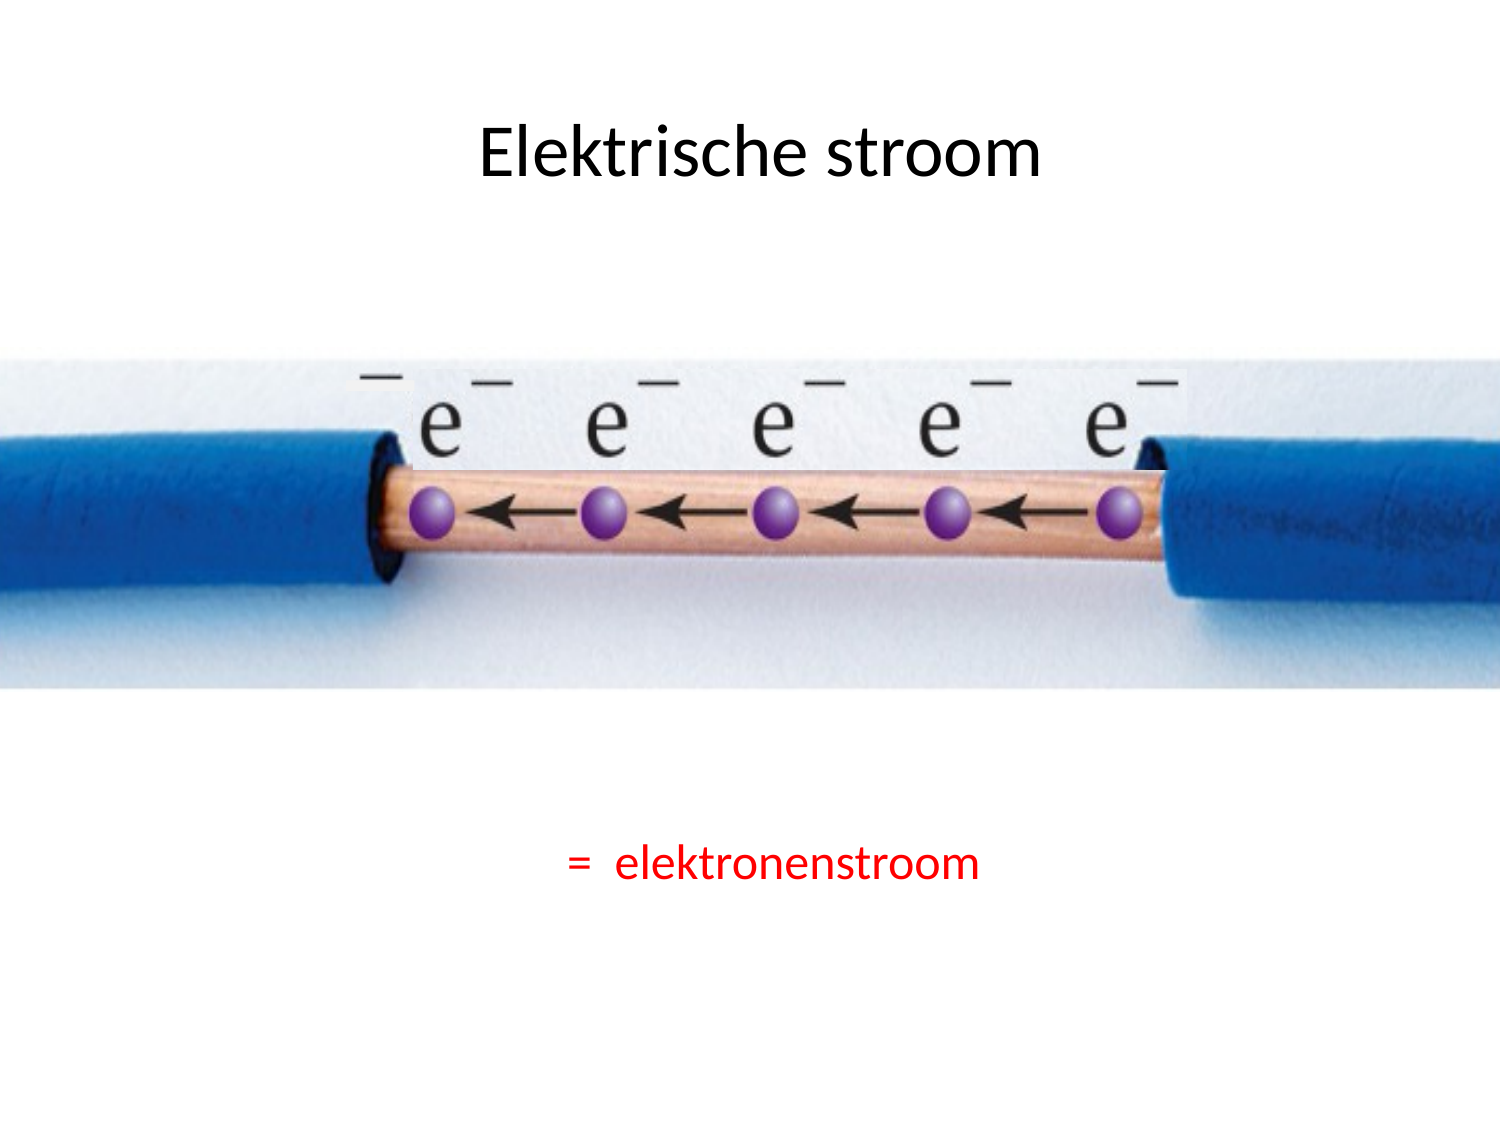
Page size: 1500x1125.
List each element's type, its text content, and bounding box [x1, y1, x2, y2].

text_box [0, 227, 1500, 692]
text_box Elektrische stroom [463, 94, 1063, 200]
text_box = elektronenstroom [552, 822, 996, 897]
